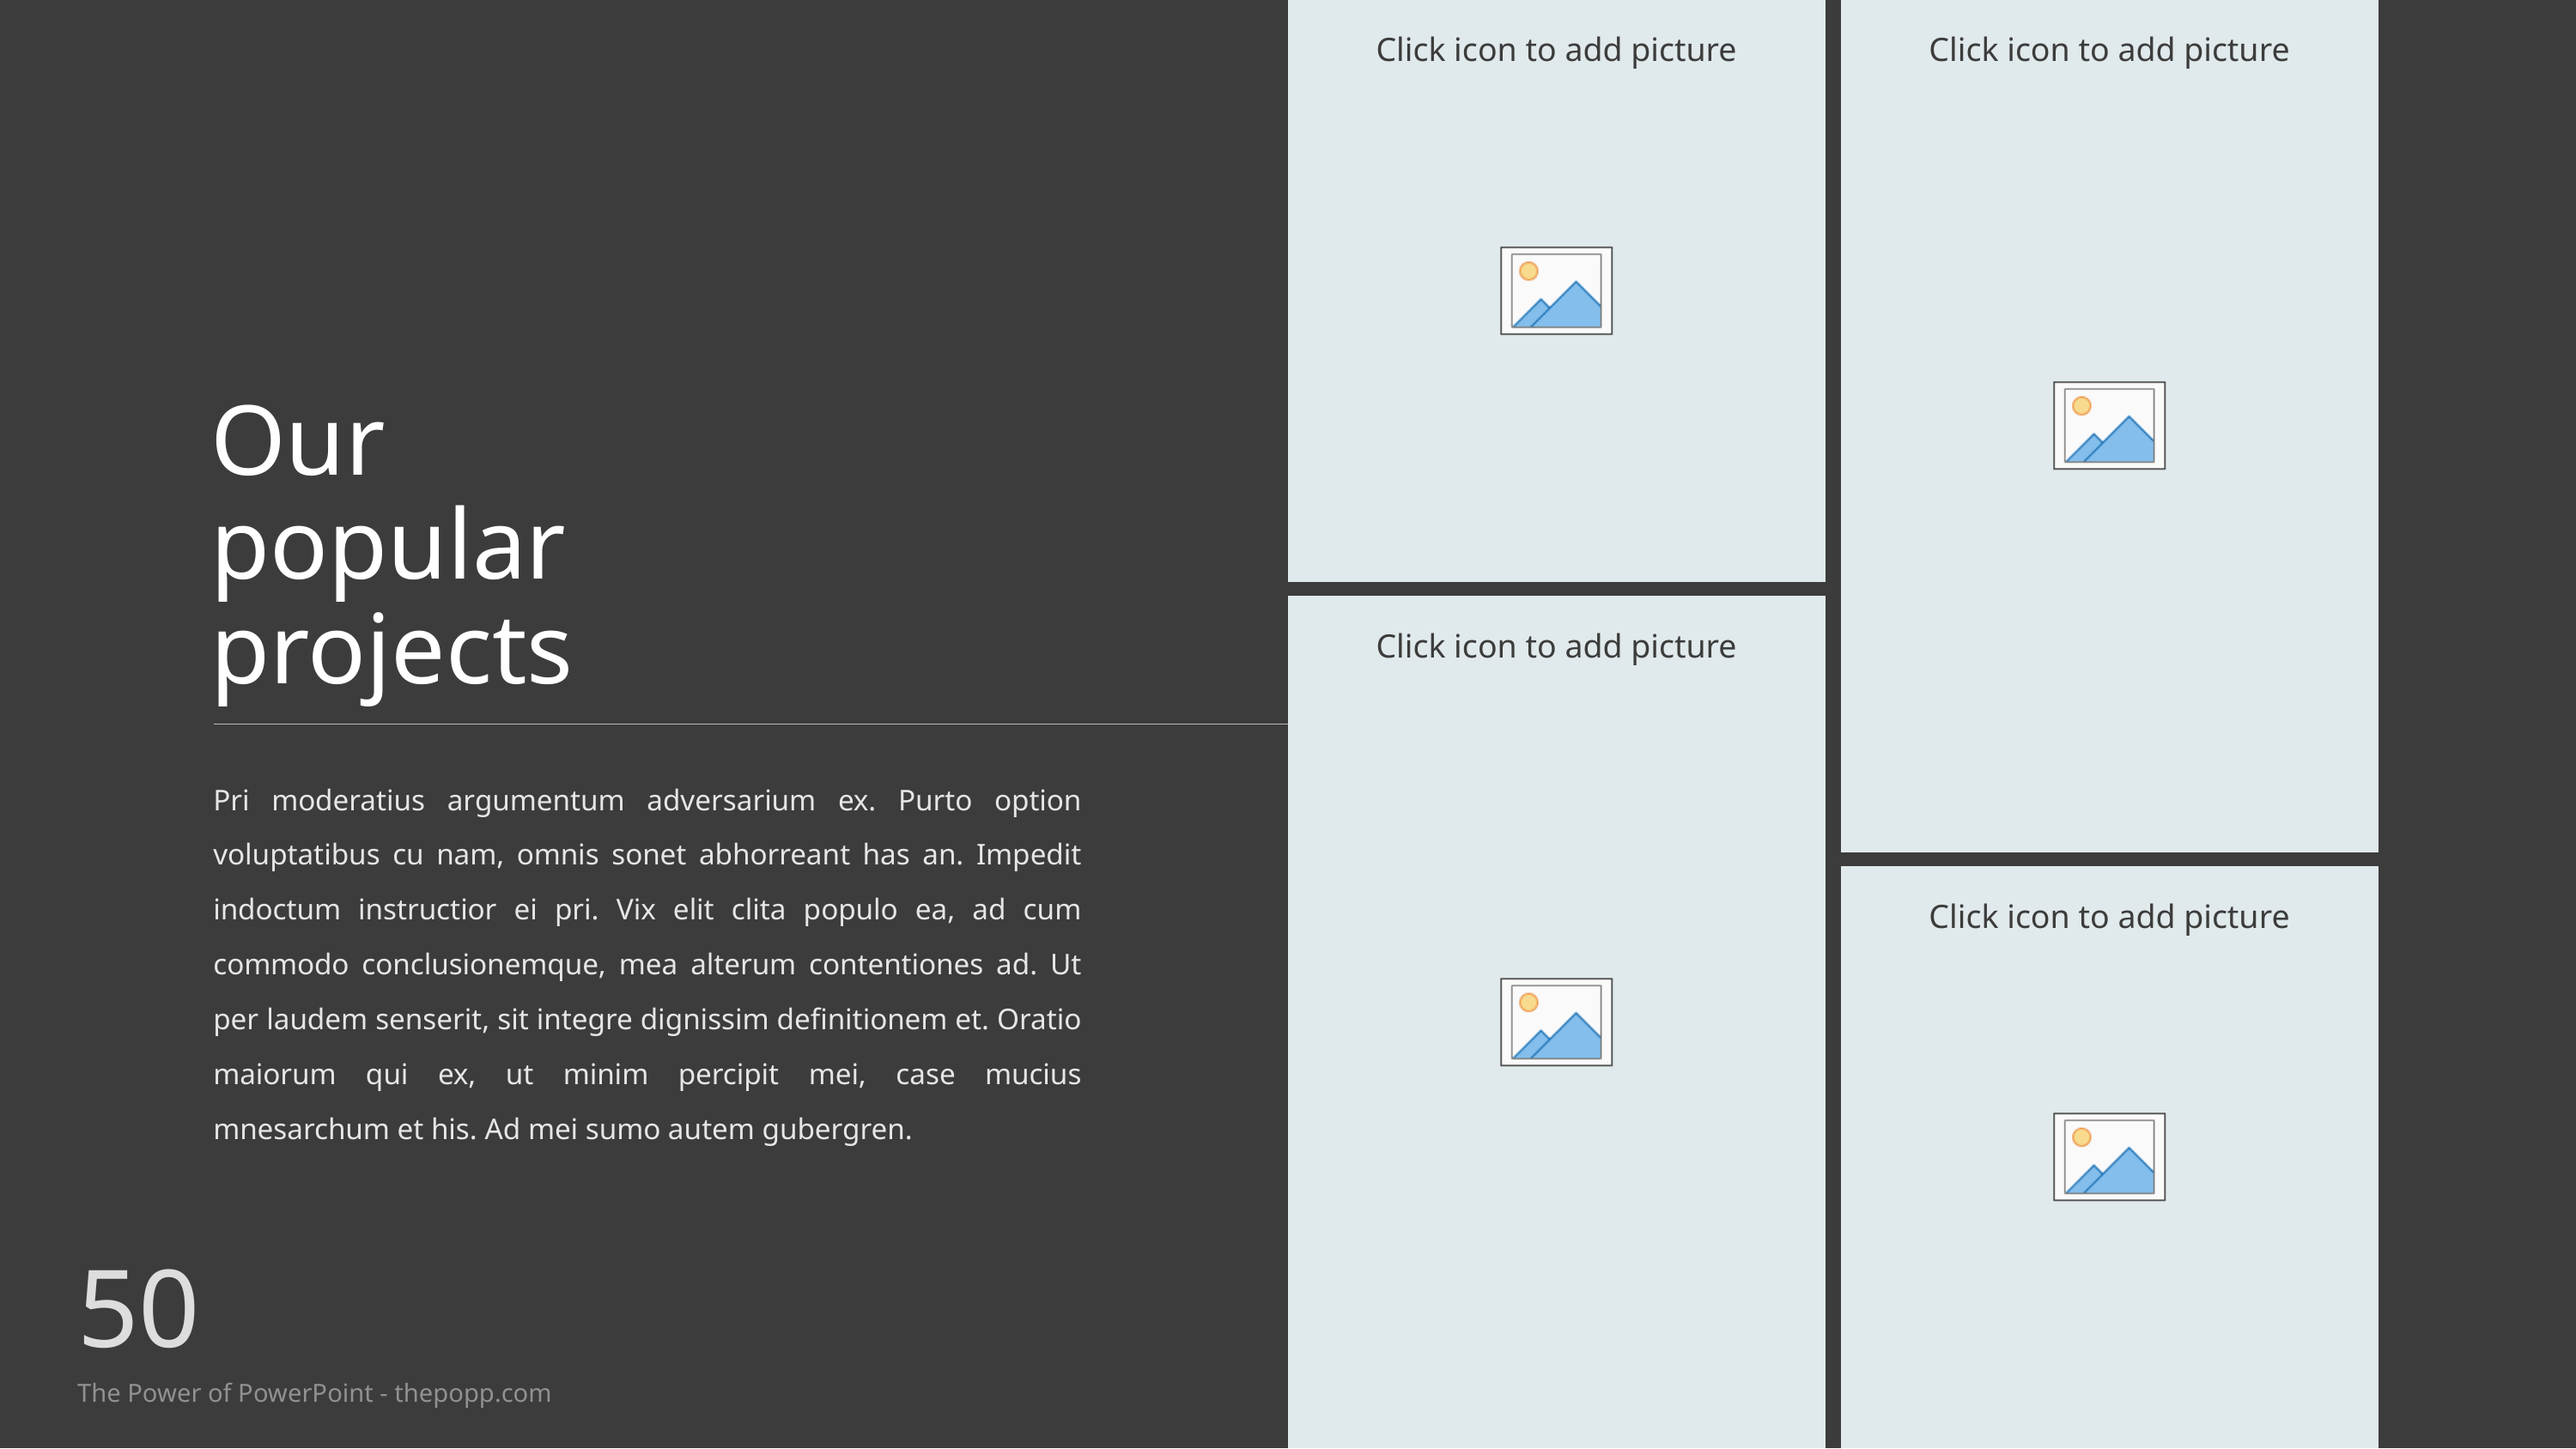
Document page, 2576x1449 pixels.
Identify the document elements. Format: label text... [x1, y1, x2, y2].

list Pri moderatius argumentum adversarium ex. Purto option voluptatibus cu nam, omnis sonet abhorreant has an. Impedit indoctum instructior ei pri. Vix elit clita populo ea, ad cum commodo conclusionemque, mea alterum contentiones ad. Ut per laudem senserit, sit integre dignissim definitionem et. Oratio maiorum qui ex, ut minim percipit mei, case mucius mnesarchum et his. Ad mei sumo autem gubergren. [200, 755, 1097, 1181]
picture [1287, 596, 1826, 1449]
title Our popular projects [197, 197, 1093, 711]
slide_number 50 [64, 1250, 237, 1393]
picture [1840, 866, 2379, 1449]
footer The Power of PowerPoint - thepopp.com [64, 1354, 922, 1432]
picture [1840, 0, 2379, 852]
picture [1287, 0, 1826, 583]
